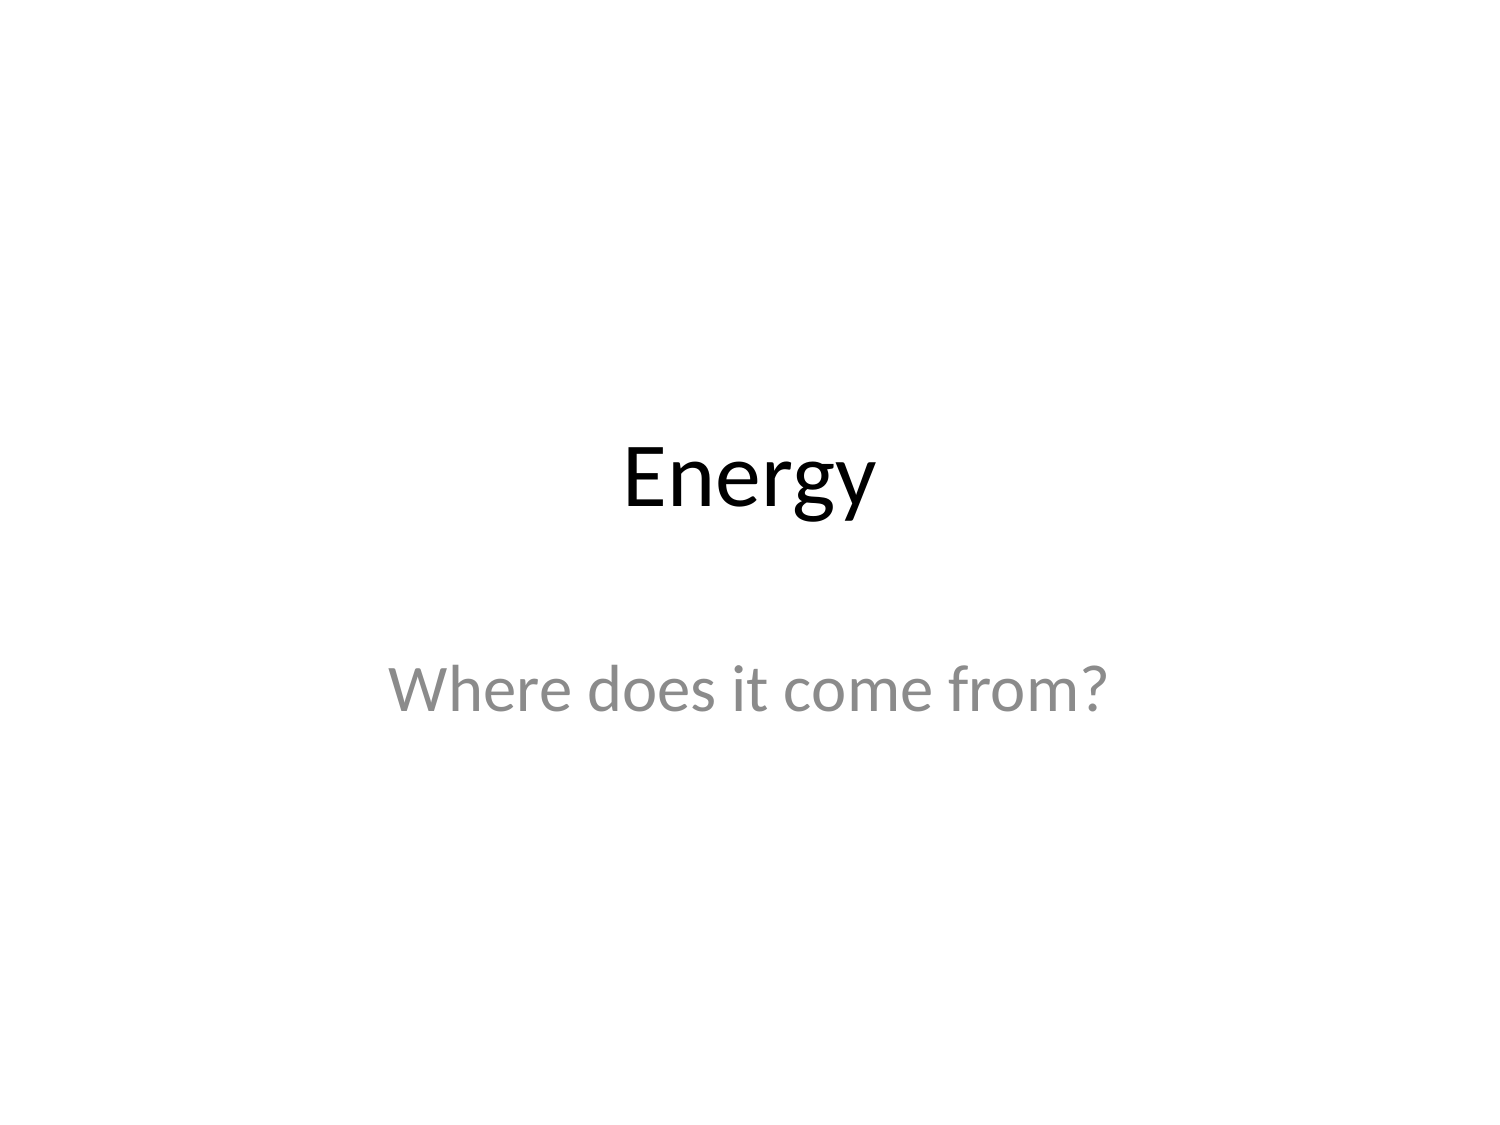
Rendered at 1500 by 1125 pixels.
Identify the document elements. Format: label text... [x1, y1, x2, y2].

subtitle Where does it come from? [225, 637, 1275, 925]
title Energy [112, 349, 1388, 591]
